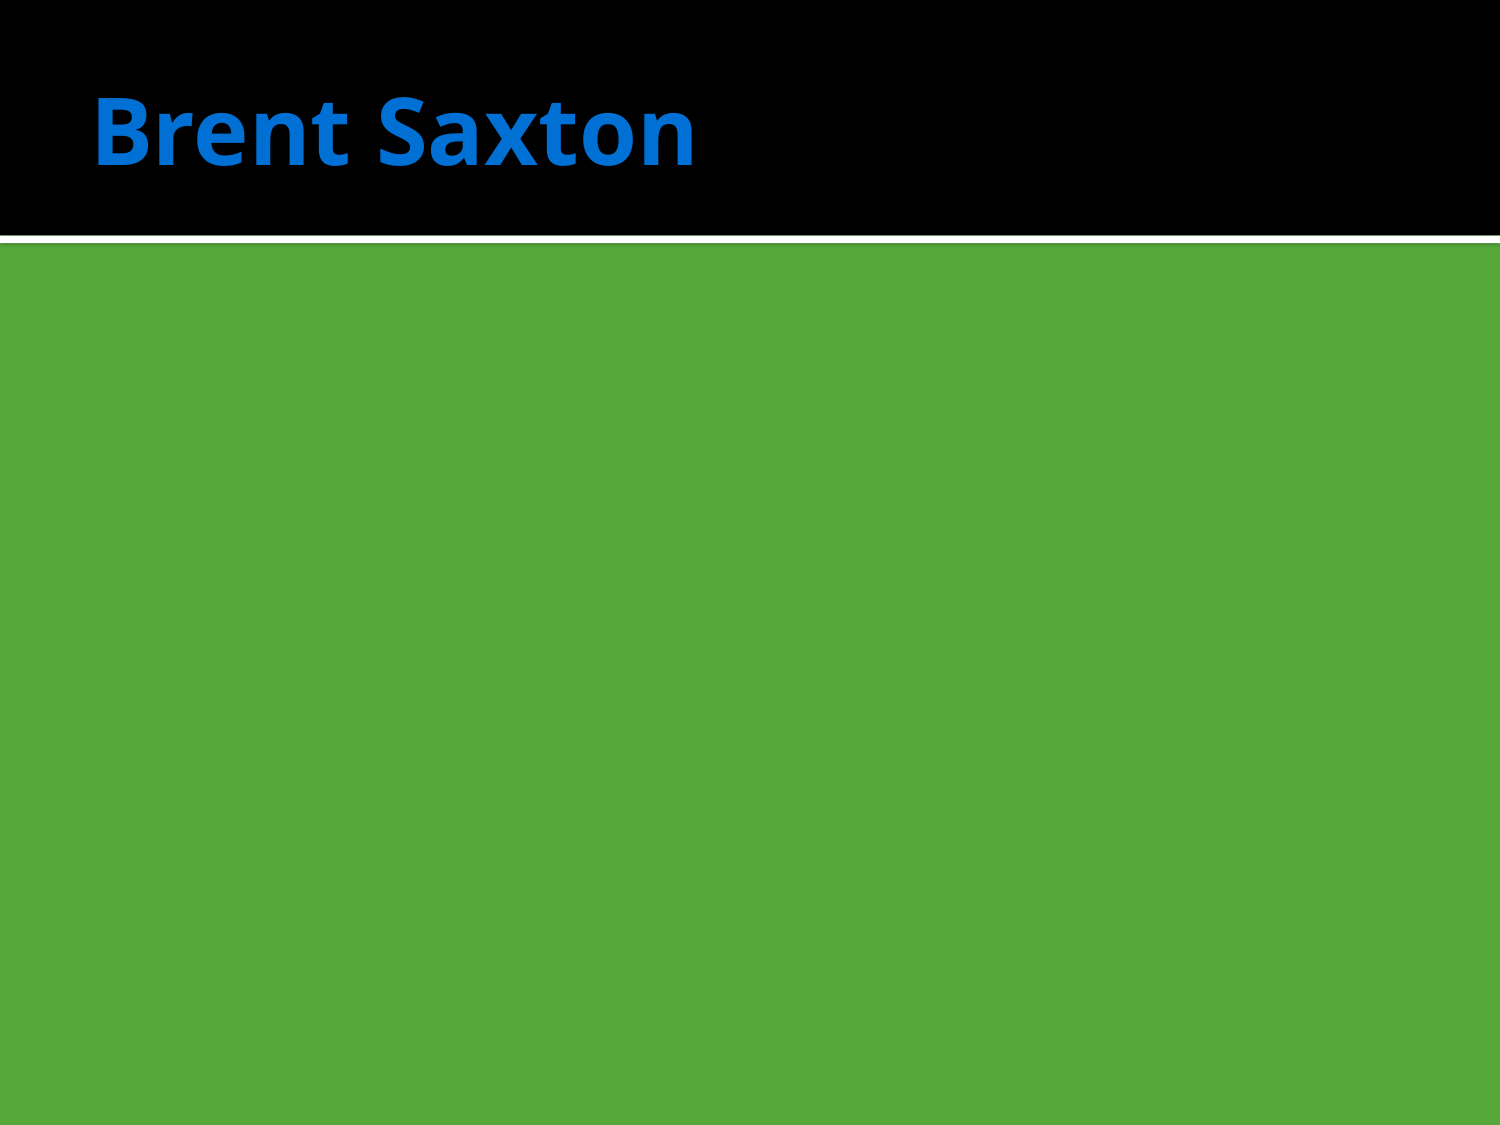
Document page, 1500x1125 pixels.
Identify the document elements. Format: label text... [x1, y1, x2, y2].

title Brent Saxton [75, 25, 1425, 231]
